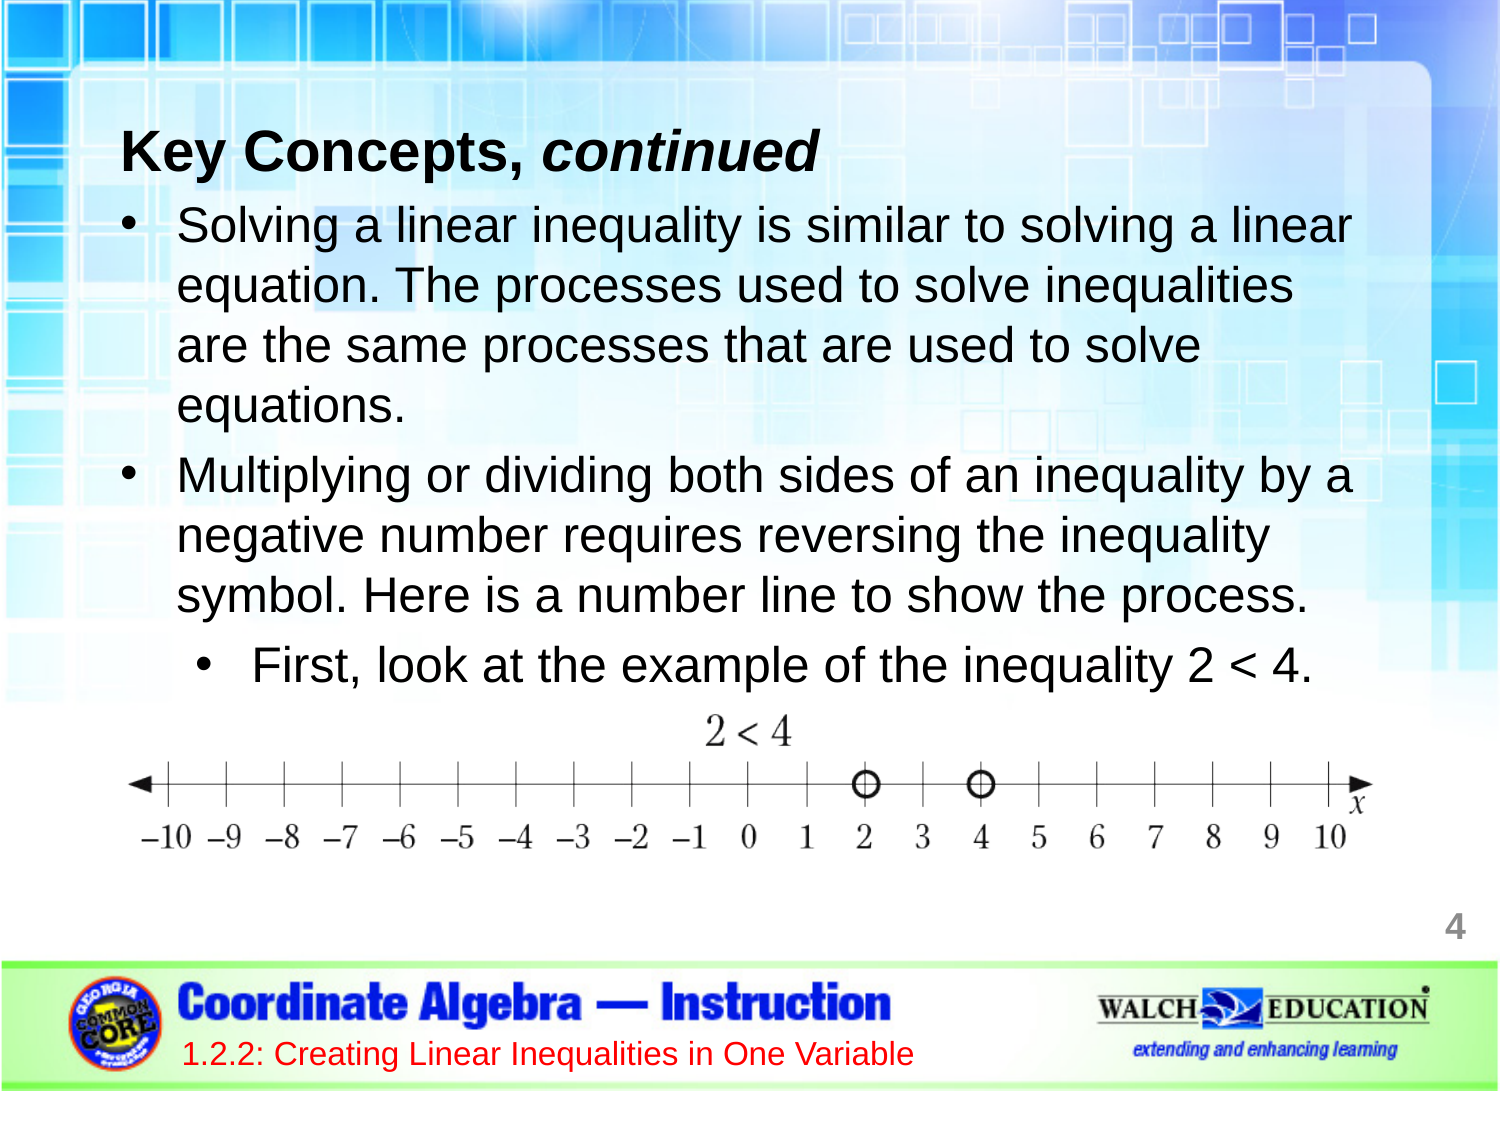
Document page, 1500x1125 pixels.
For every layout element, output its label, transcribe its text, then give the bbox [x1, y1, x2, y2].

list 1.2.2: Creating Linear Inequalities in One Variable [166, 1024, 1074, 1069]
slide_number 4 [1361, 901, 1481, 949]
subtitle Key Concepts, continued Solving a linear inequality is similar to solving a linear equation. The processes used to solve inequalities are the same processes that are used to solve equations. Multiplying or dividing both sides of an inequality by a negative number requires reversing the inequality symbol. Here is a number line to show the process. First, look at the example of the inequality 2 < 4. [105, 105, 1394, 925]
picture [1, 0, 1500, 1091]
